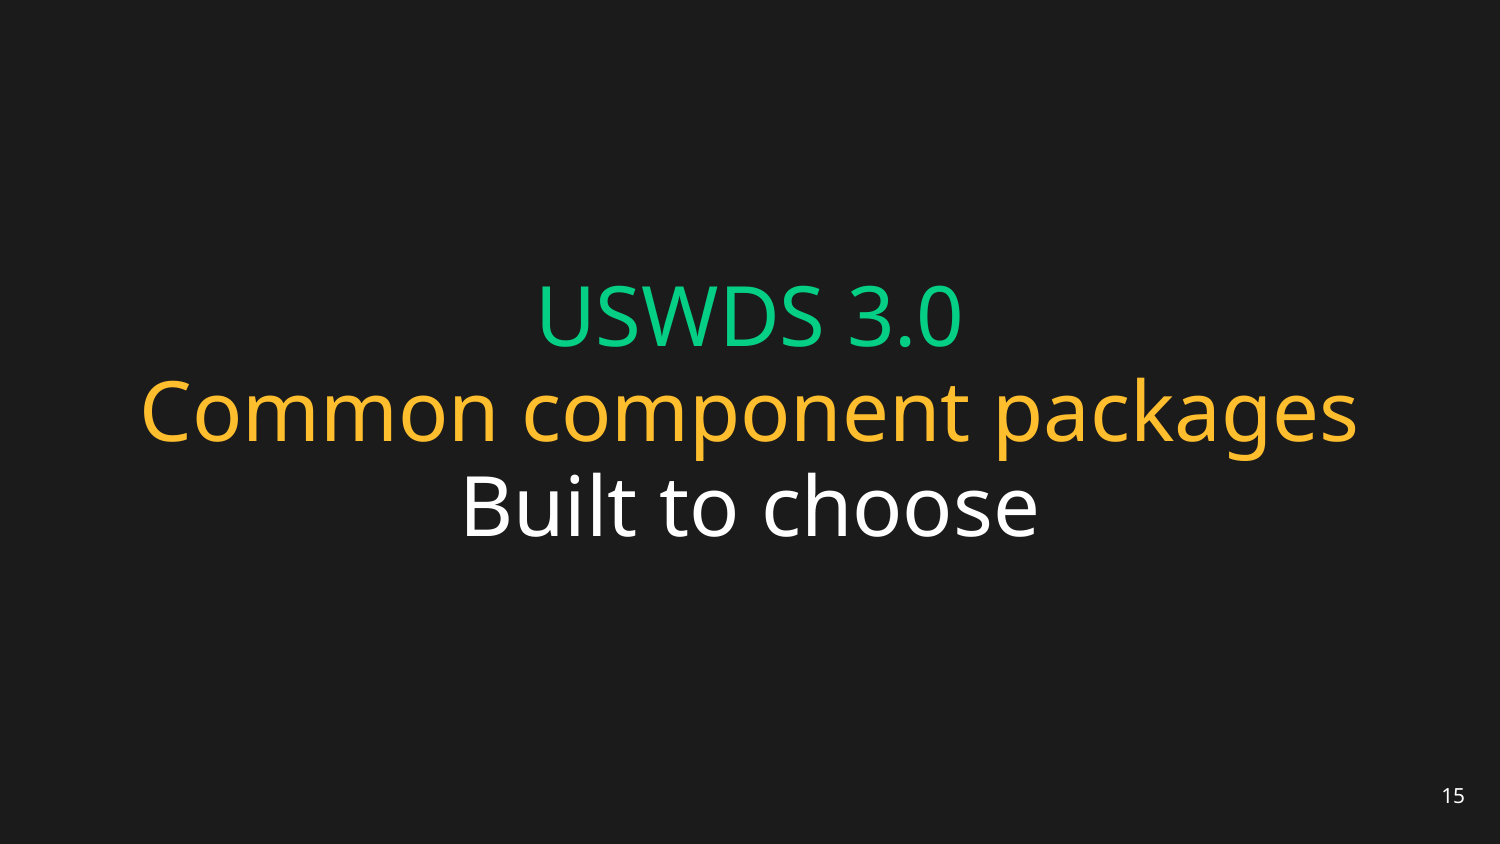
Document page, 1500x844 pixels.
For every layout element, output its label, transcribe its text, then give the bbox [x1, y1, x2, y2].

slide_number 15 [1389, 764, 1480, 830]
title USWDS 3.0 Common component packages Built to choose [51, 72, 1449, 753]
